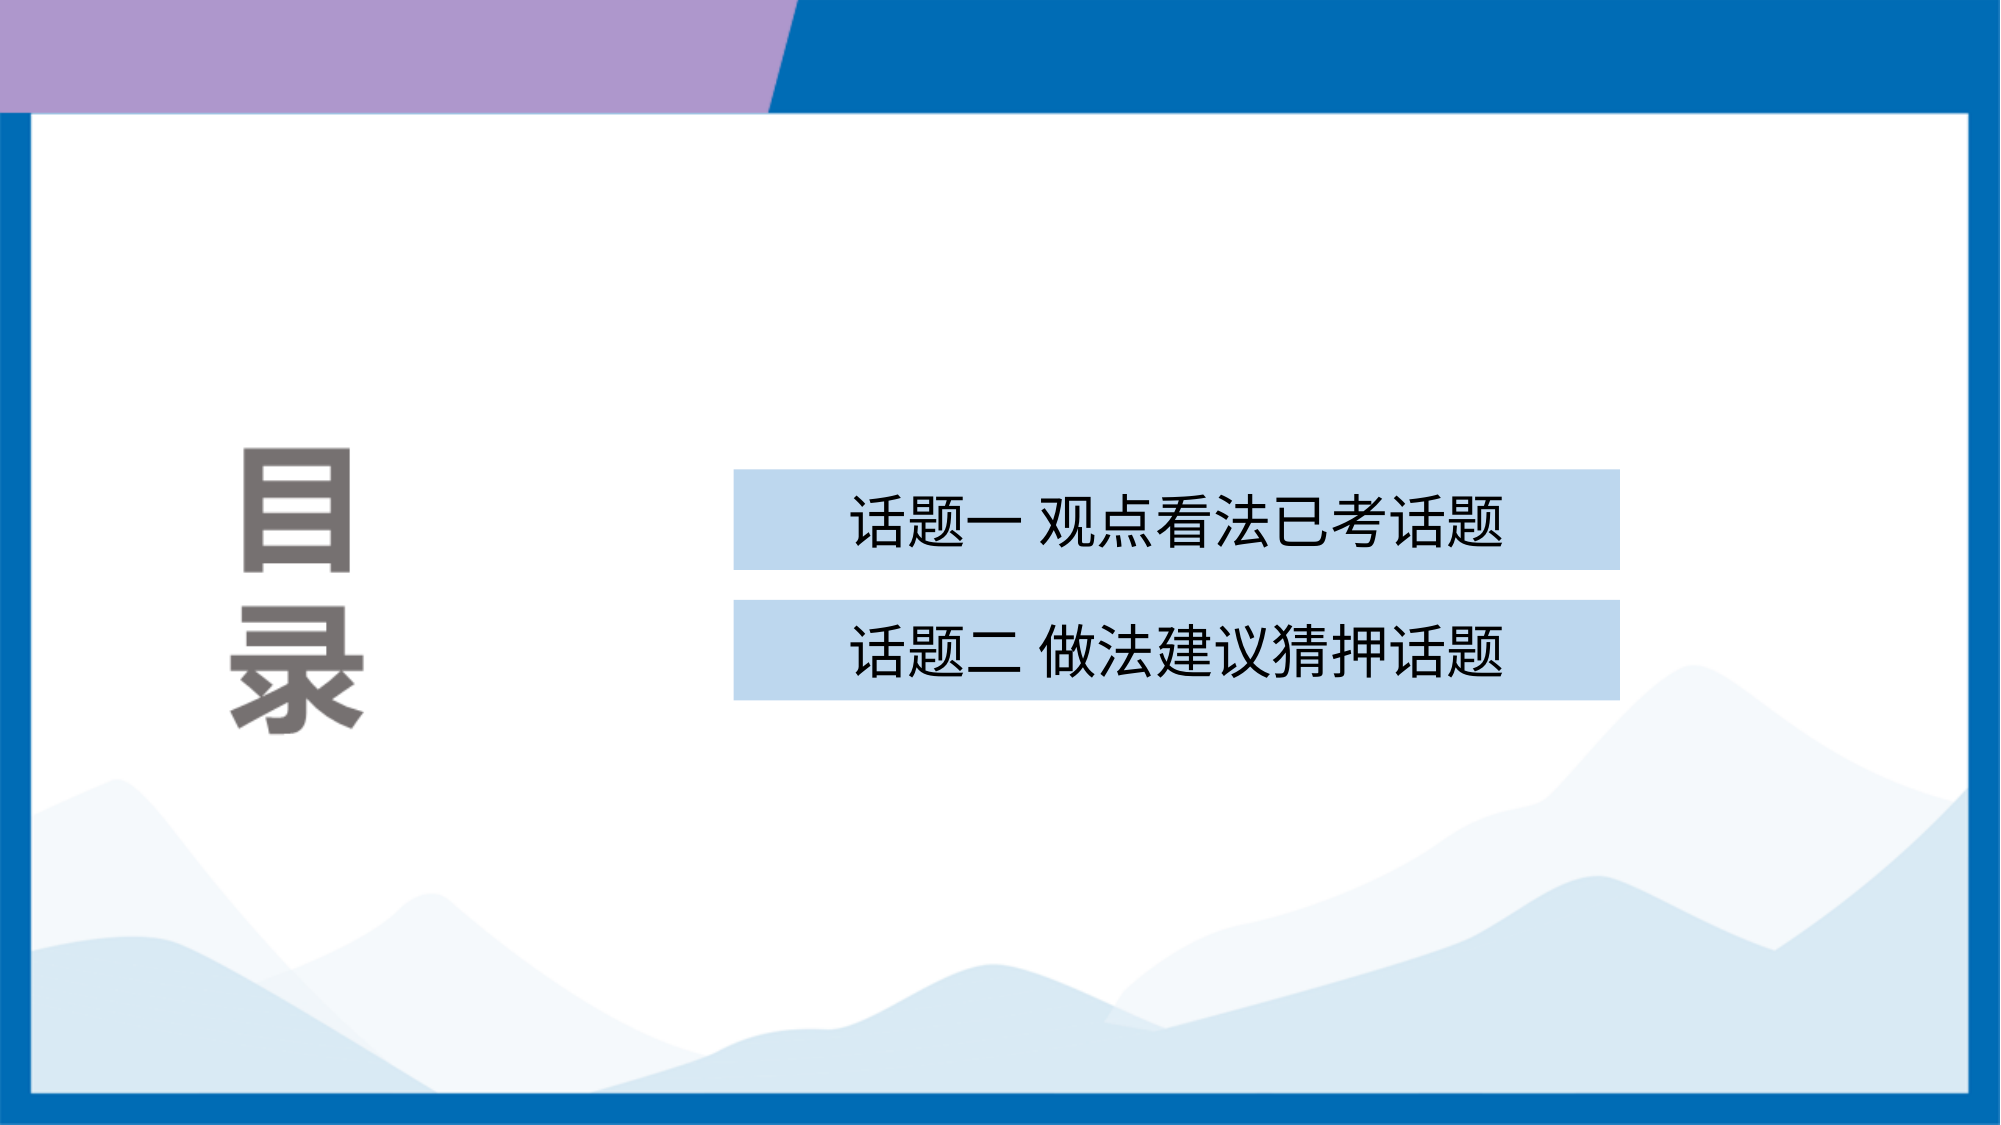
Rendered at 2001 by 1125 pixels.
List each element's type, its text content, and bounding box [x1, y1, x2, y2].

picture [0, 0, 2000, 1125]
text_box 话题一 观点看法已考话题 [733, 469, 1620, 570]
text_box 话题二 做法建议猜押话题 [733, 599, 1620, 701]
